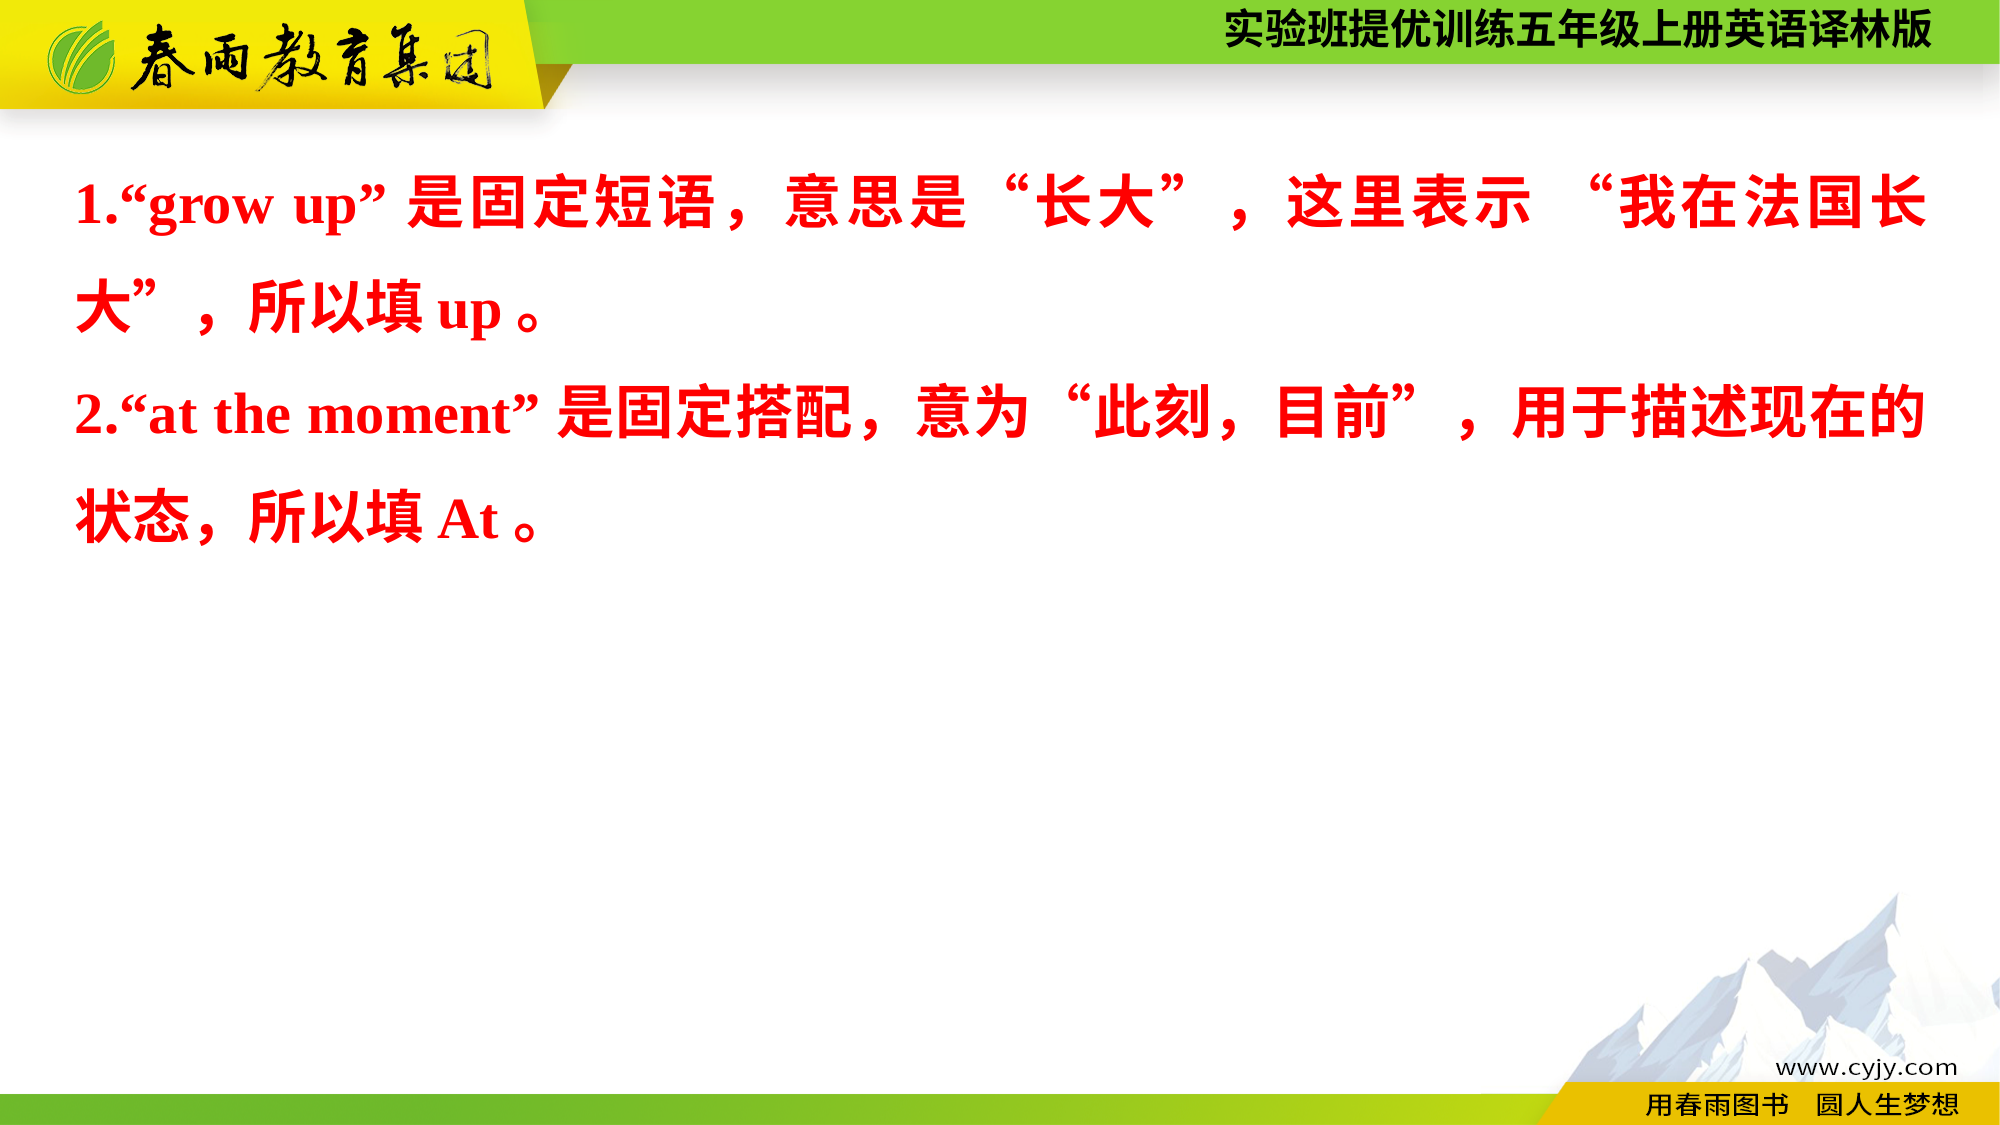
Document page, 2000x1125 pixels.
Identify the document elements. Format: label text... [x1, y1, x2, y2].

list 1.“grow up”是固定短语，意思是“长大”，这里表示 “我在法国长大”，所以填up。 2.“at the moment”是固定搭配，意为“此刻，目前”，用于描述现在的状态，所以填At。 [59, 122, 1944, 549]
picture [0, 0, 2000, 1125]
